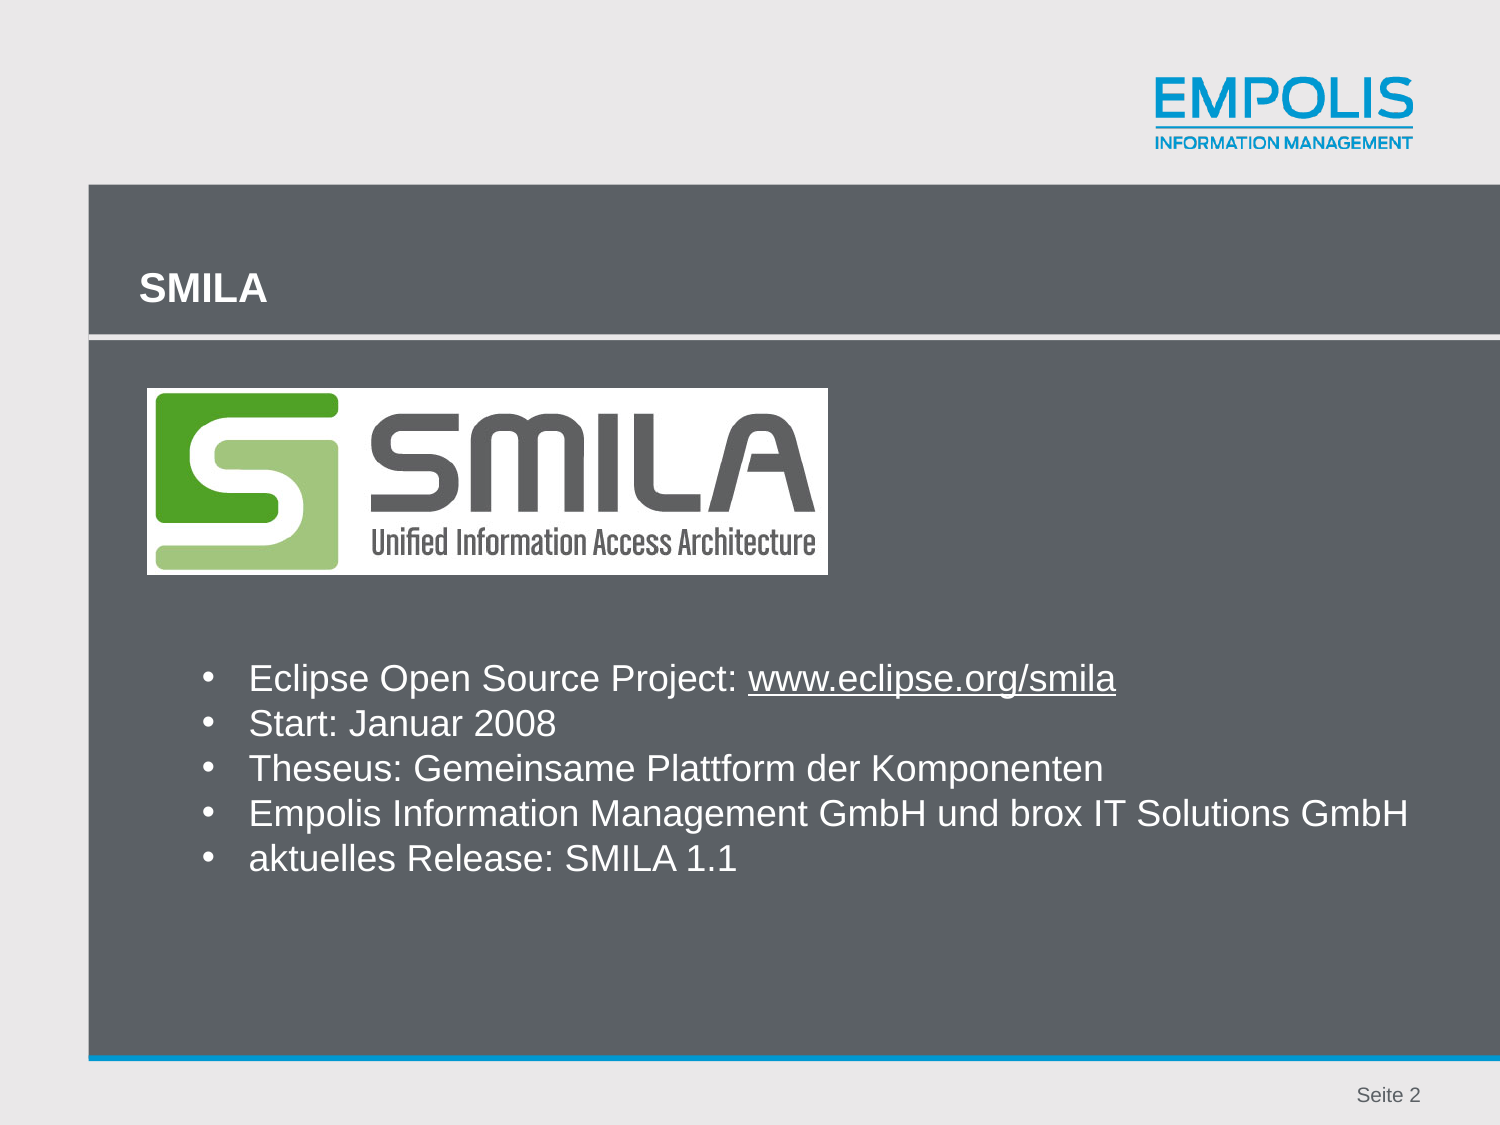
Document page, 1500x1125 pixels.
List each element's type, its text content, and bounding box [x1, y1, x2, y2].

title SMILA [123, 184, 1424, 319]
text_box Eclipse Open Source Project: www.eclipse.org/smila Start: Januar 2008 Theseus: Gemeinsame Plattform der Komponenten Empolis Information Management GmbH und brox IT Solutions GmbH aktuelles Release: SMILA 1.1 [112, 646, 1474, 960]
picture [147, 387, 828, 575]
picture [1147, 74, 1420, 152]
